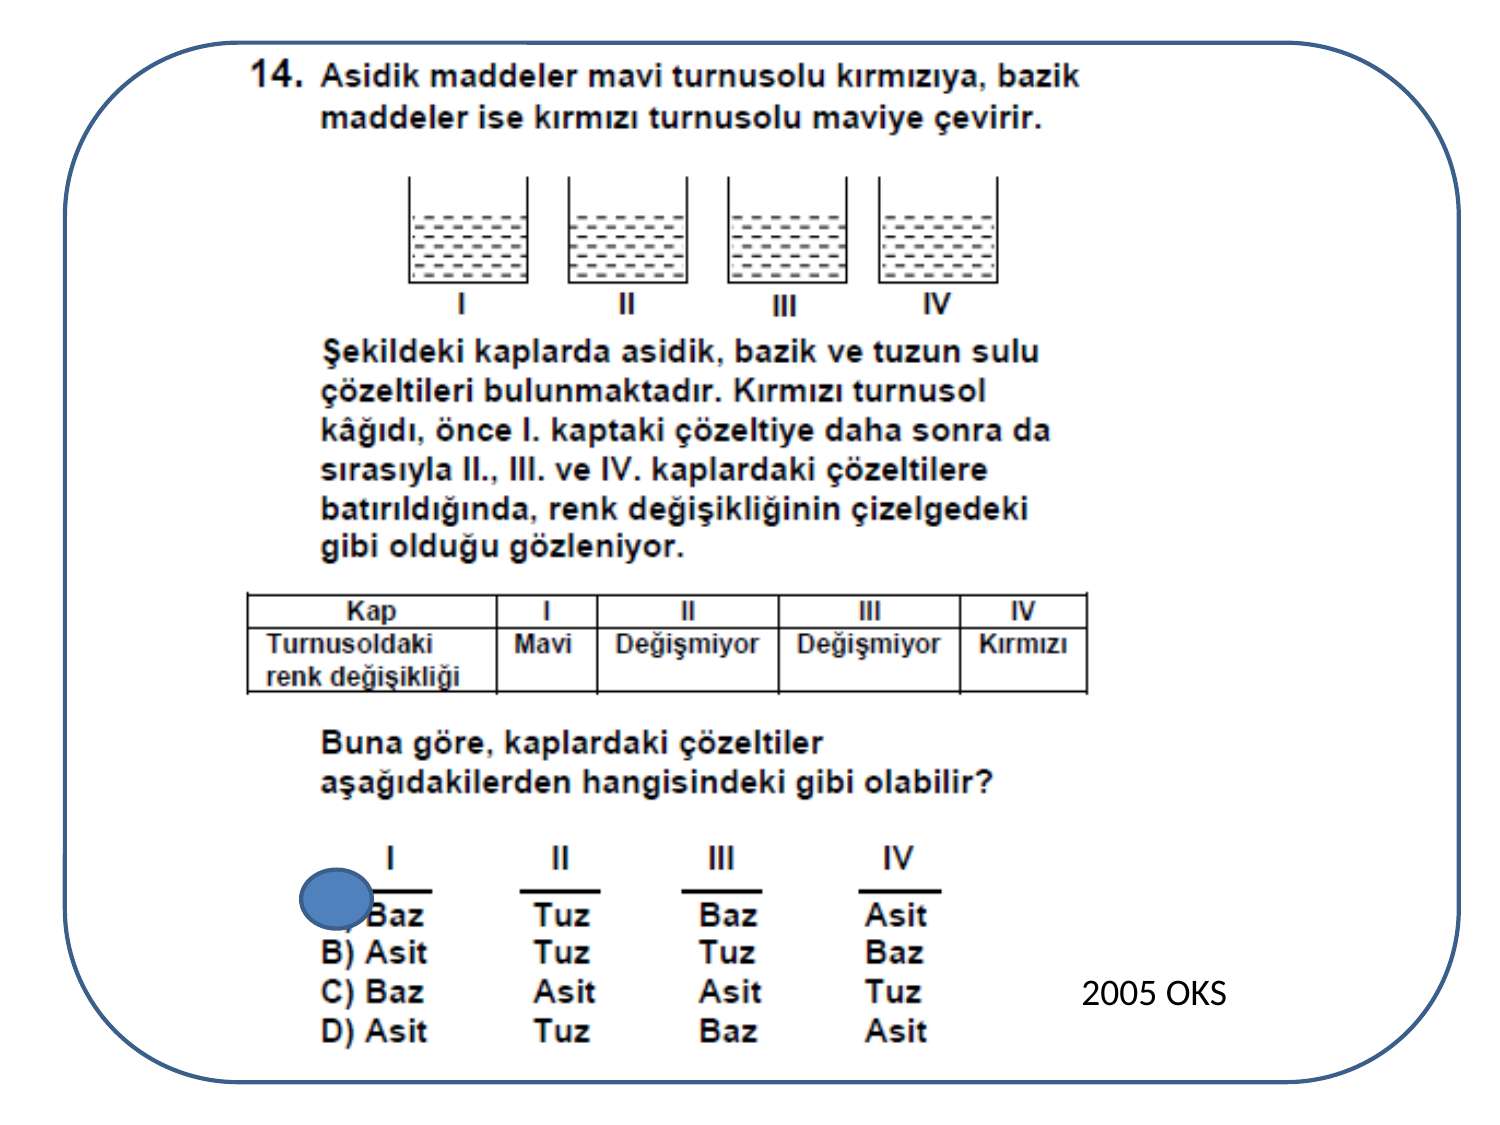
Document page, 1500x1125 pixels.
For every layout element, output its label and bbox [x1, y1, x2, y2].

picture [234, 46, 1093, 1068]
text_box [62, 40, 1461, 1085]
